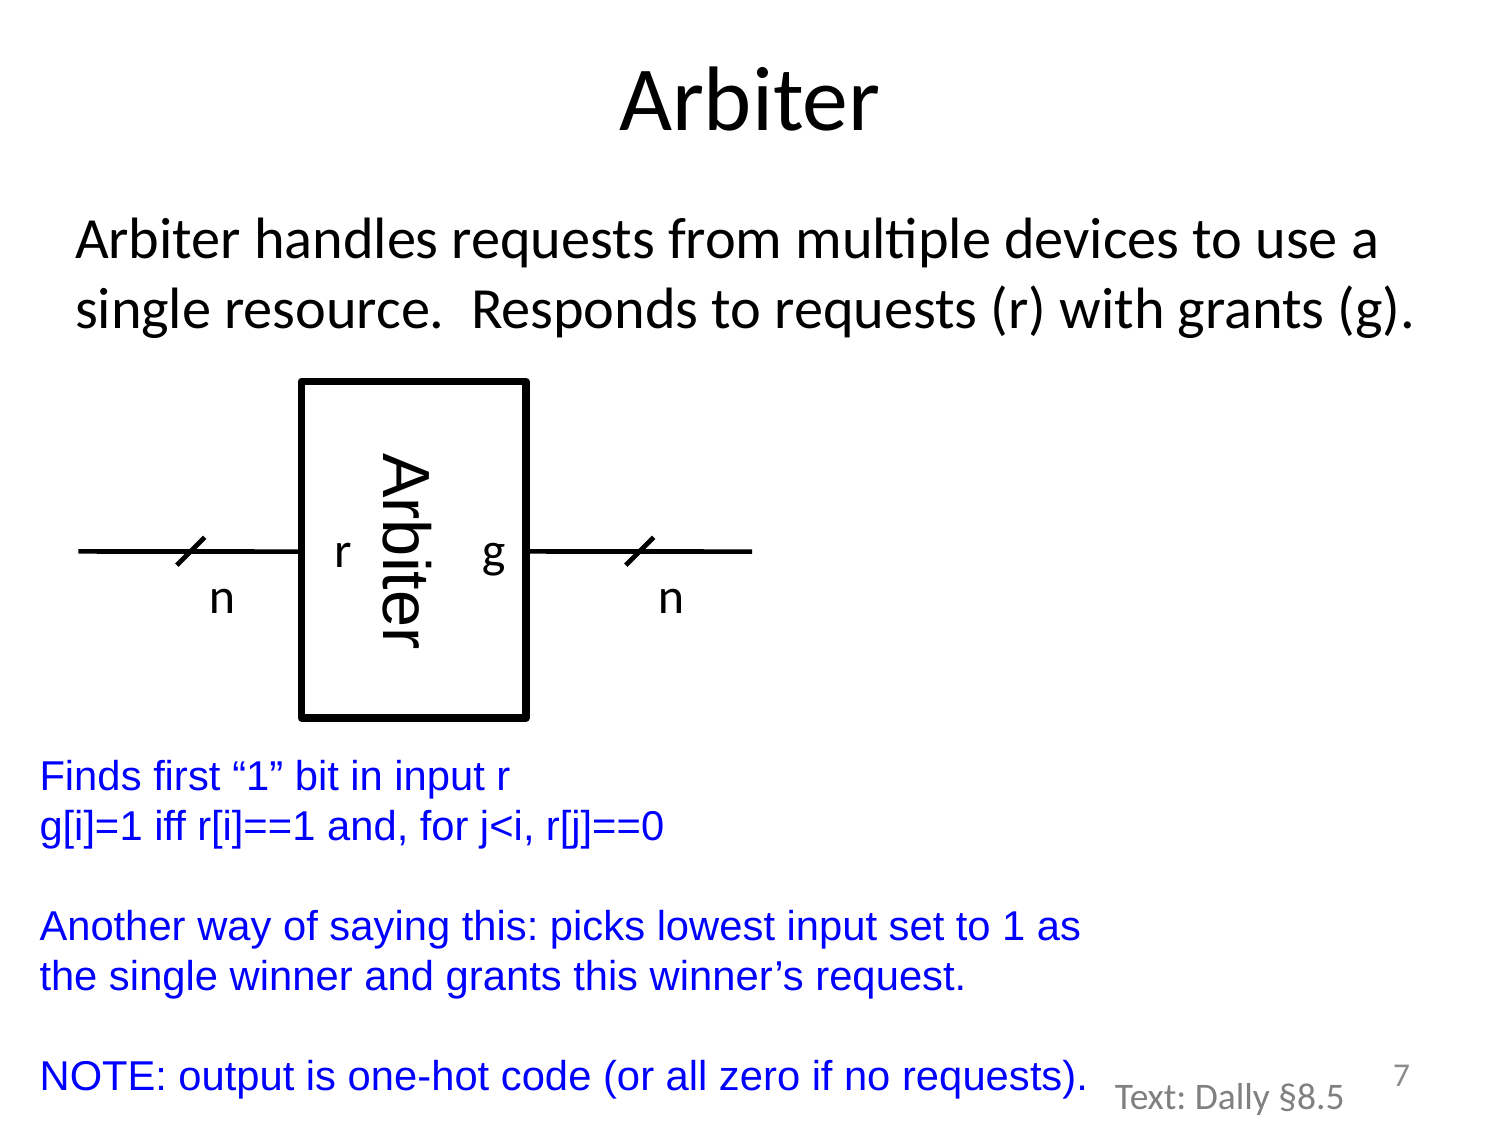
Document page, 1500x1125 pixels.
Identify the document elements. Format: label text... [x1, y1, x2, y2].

text_box Text: Dally §8.5 [1100, 1103, 1363, 1125]
title Arbiter [75, 0, 1425, 188]
text_box Finds first “1” bit in input r g[i]=1 iff r[i]==1 and, for j<i, r[j]==0 Another way of saying this: picks lowest input set to 1 as the single winner and grants this winner’s request. NOTE: output is one-hot code (or all zero if no requests). [24, 741, 1138, 1107]
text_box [78, 381, 753, 722]
text_box Arbiter handles requests from multiple devices to use a single resource. Responds to requests (r) with grants (g). [74, 199, 1425, 340]
slide_number 7 [1074, 1042, 1425, 1103]
